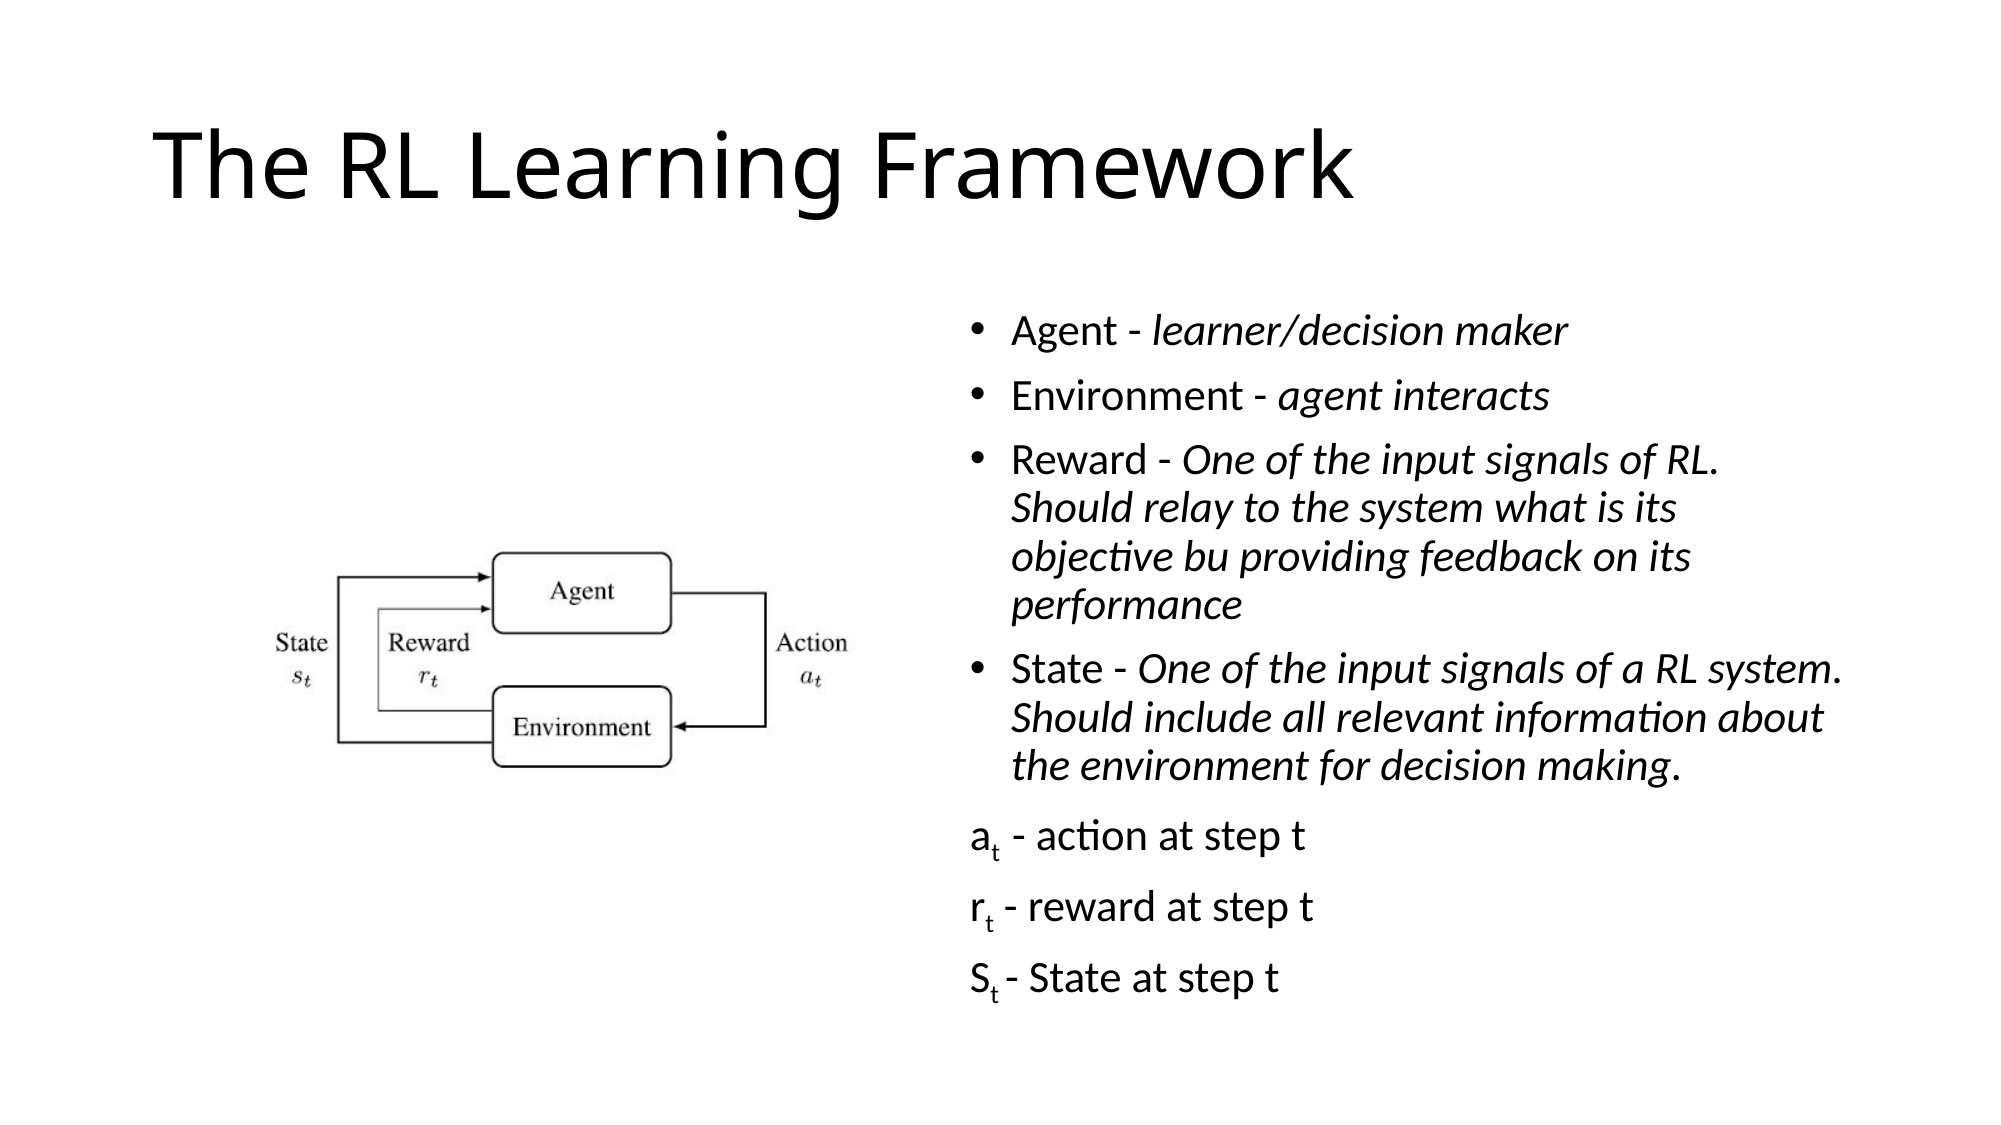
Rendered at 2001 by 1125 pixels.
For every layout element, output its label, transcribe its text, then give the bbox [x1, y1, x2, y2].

list Agent - learner/decision maker Environment - agent interacts Reward - One of the input signals of RL. Should relay to the system what is its objective bu providing feedback on its performance State - One of the input signals of a RL system. Should include all relevant information about the environment for decision making. at - action at step t rt - reward at step t St - State at step t [954, 299, 1863, 1014]
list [265, 525, 877, 788]
title The RL Learning Framework [137, 59, 1863, 278]
